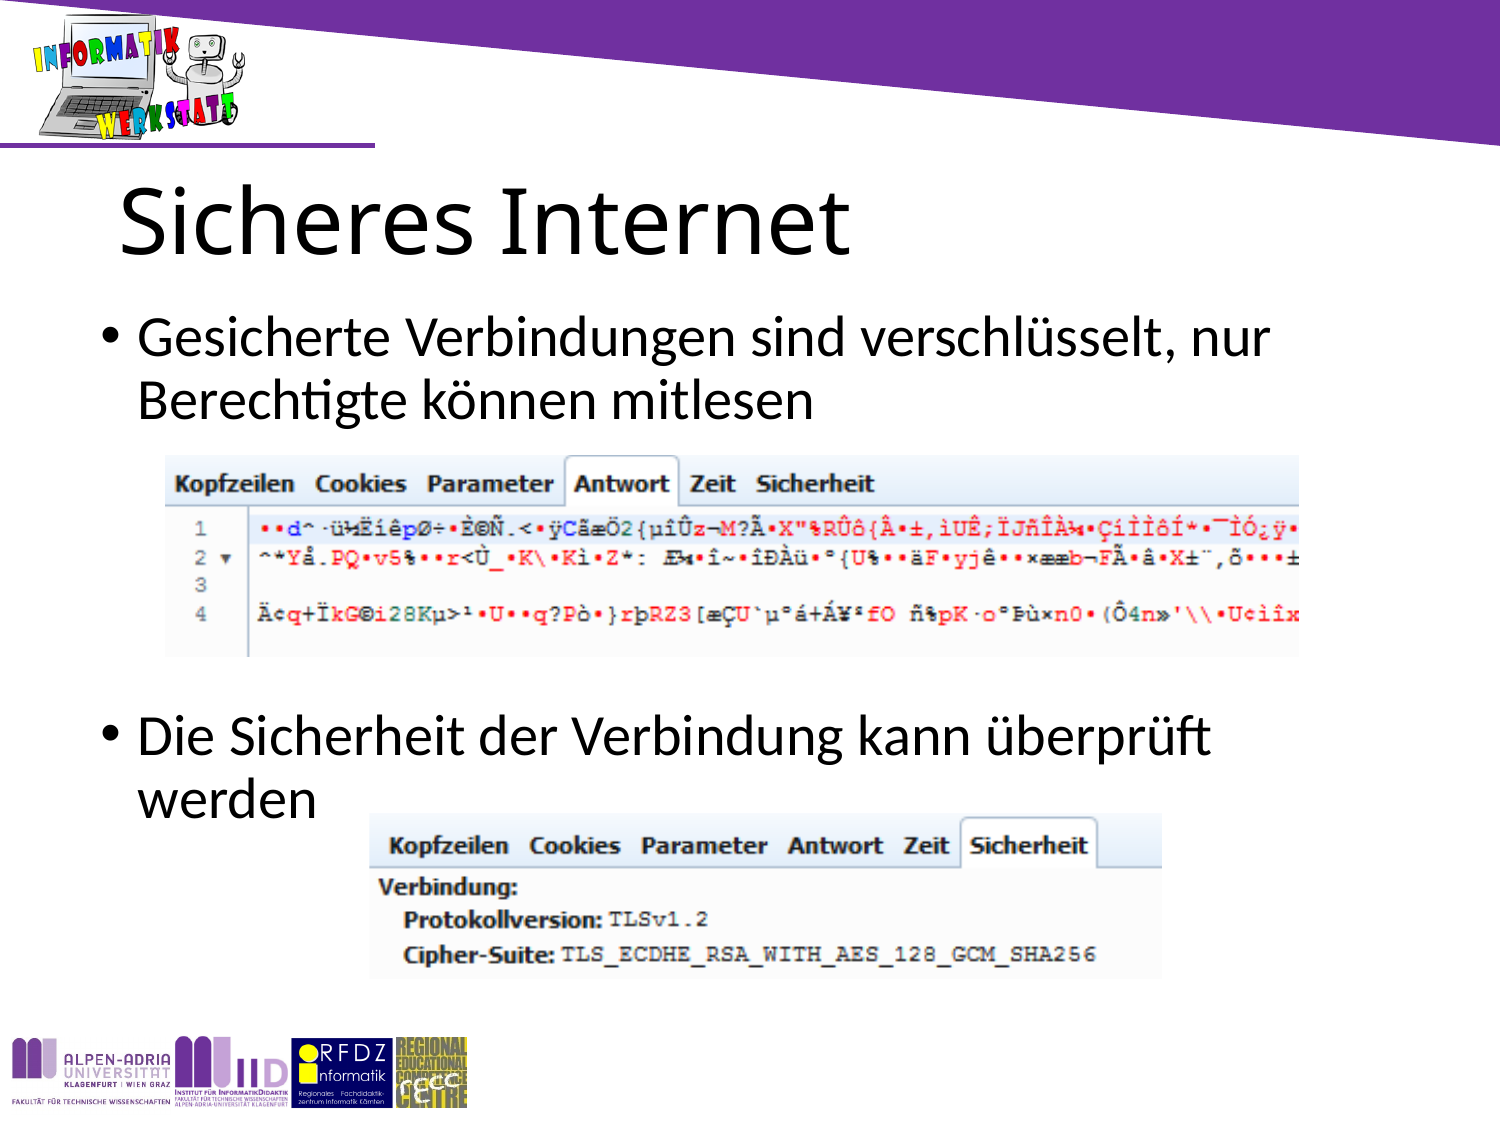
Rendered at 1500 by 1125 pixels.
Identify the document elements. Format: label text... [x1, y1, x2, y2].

picture [33, 14, 245, 140]
picture [174, 1034, 467, 1115]
picture [369, 813, 1162, 979]
list Gesicherte Verbindungen sind verschlüsselt, nur Berechtigte können mitlesen Die Sicherheit der Verbindung kann überprüft werden [85, 299, 1380, 1013]
title Sicheres Internet [103, 150, 1397, 300]
picture [11, 1037, 171, 1115]
picture [165, 455, 1299, 657]
